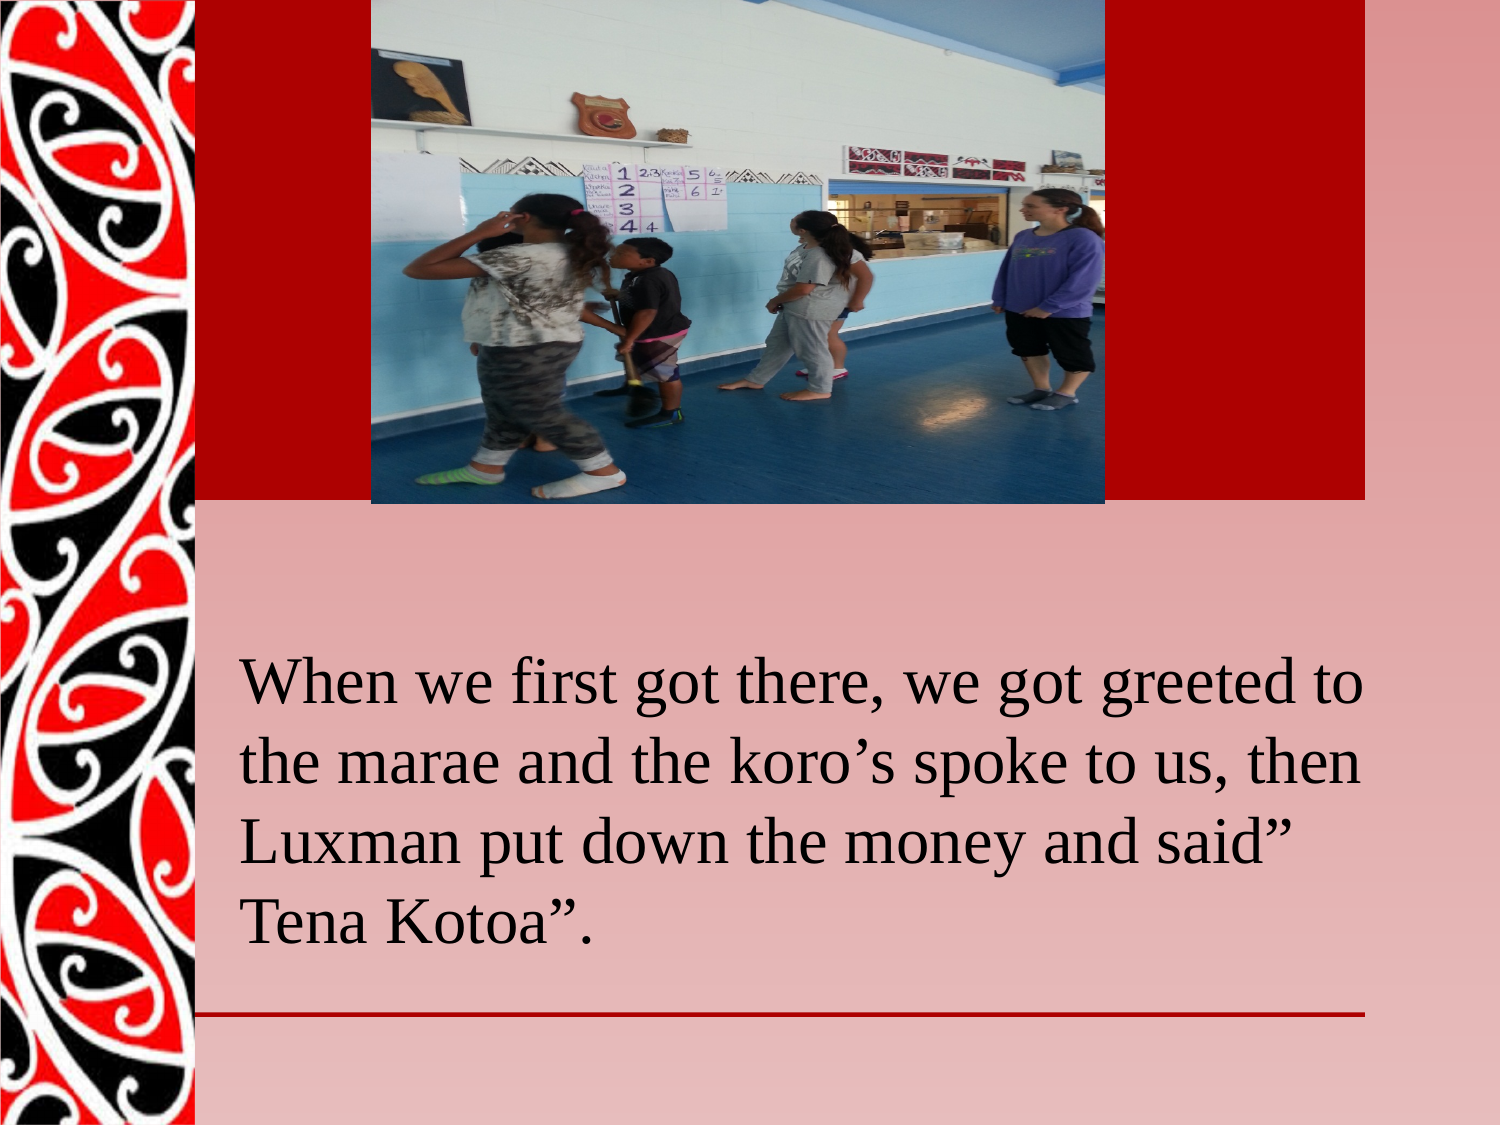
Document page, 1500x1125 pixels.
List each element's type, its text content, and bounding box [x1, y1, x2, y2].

picture [0, 0, 1106, 1124]
text_box When we first got there, we got greeted to the marae and the koro’s spoke to us, then Luxman put down the money and said” Tena Kotoa”. [224, 629, 1447, 964]
